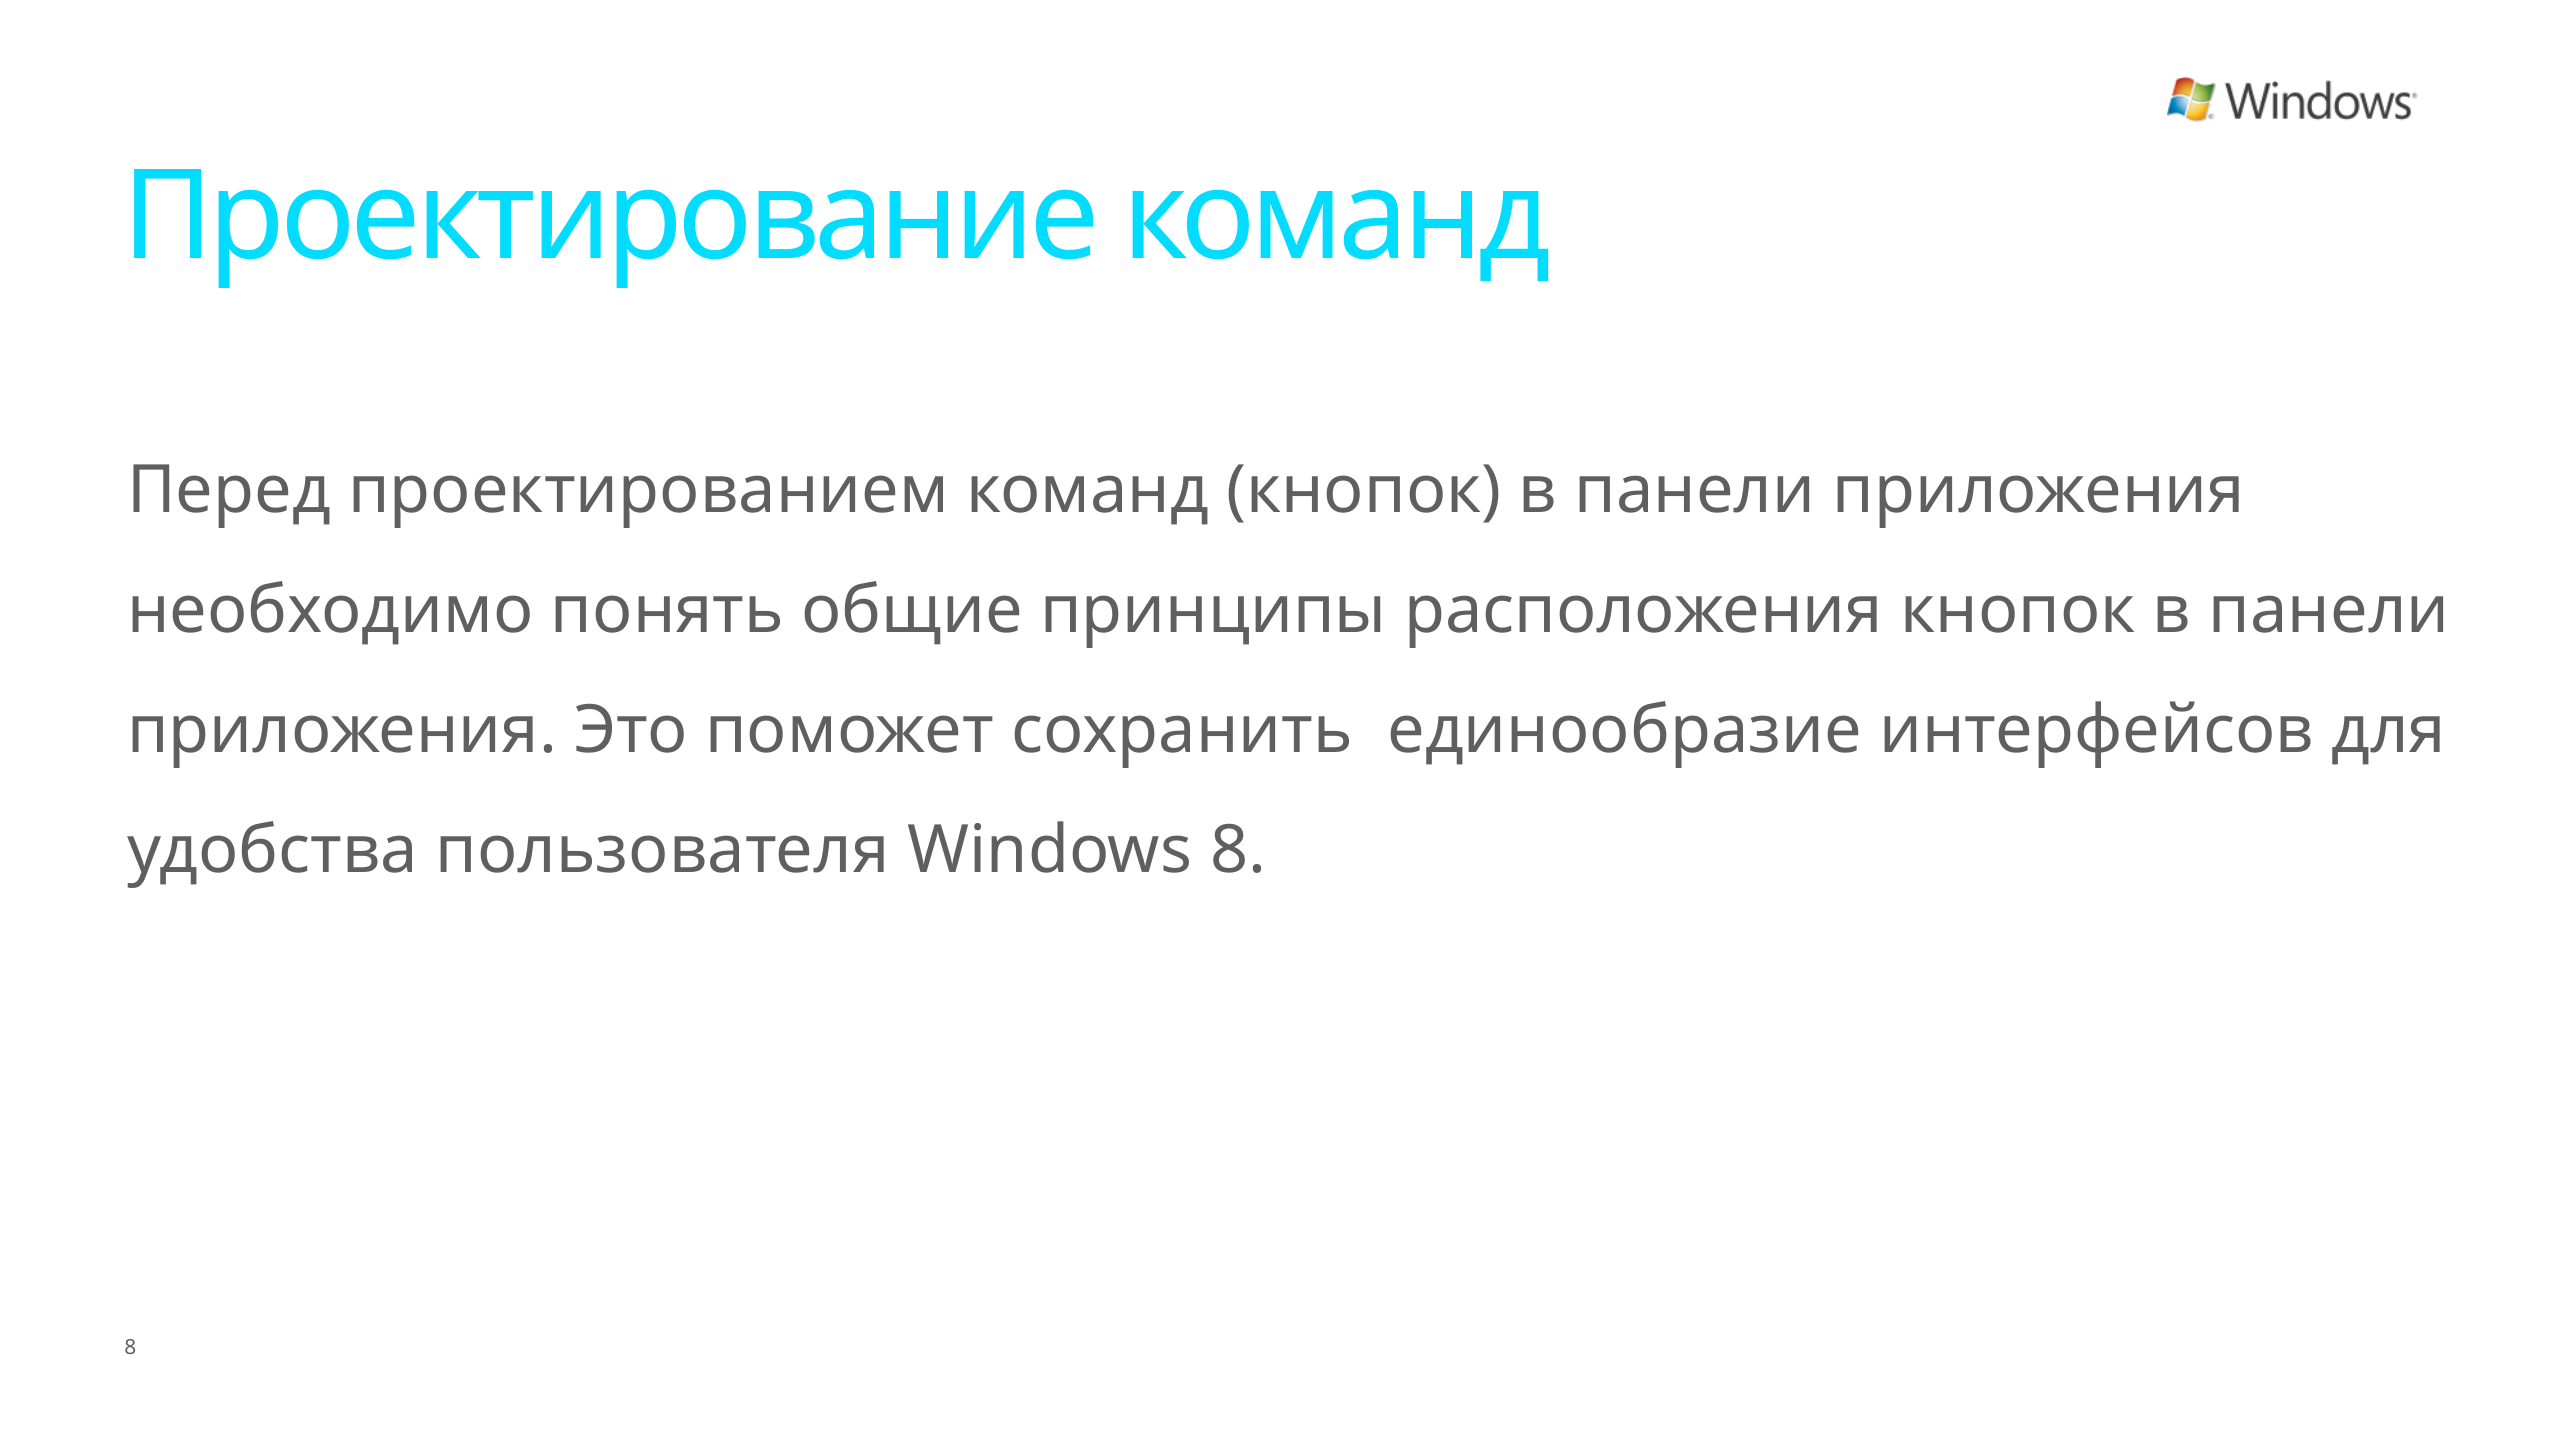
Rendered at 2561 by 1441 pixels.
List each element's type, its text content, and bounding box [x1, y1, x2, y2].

title Проектирование команд [122, 48, 2465, 286]
list Перед проектированием команд (кнопок) в панели приложения необходимо понять общие принципы расположения кнопок в панели приложения. Это поможет сохранить единообразие интерфейсов для удобства пользователя Windows 8. [127, 405, 2470, 891]
